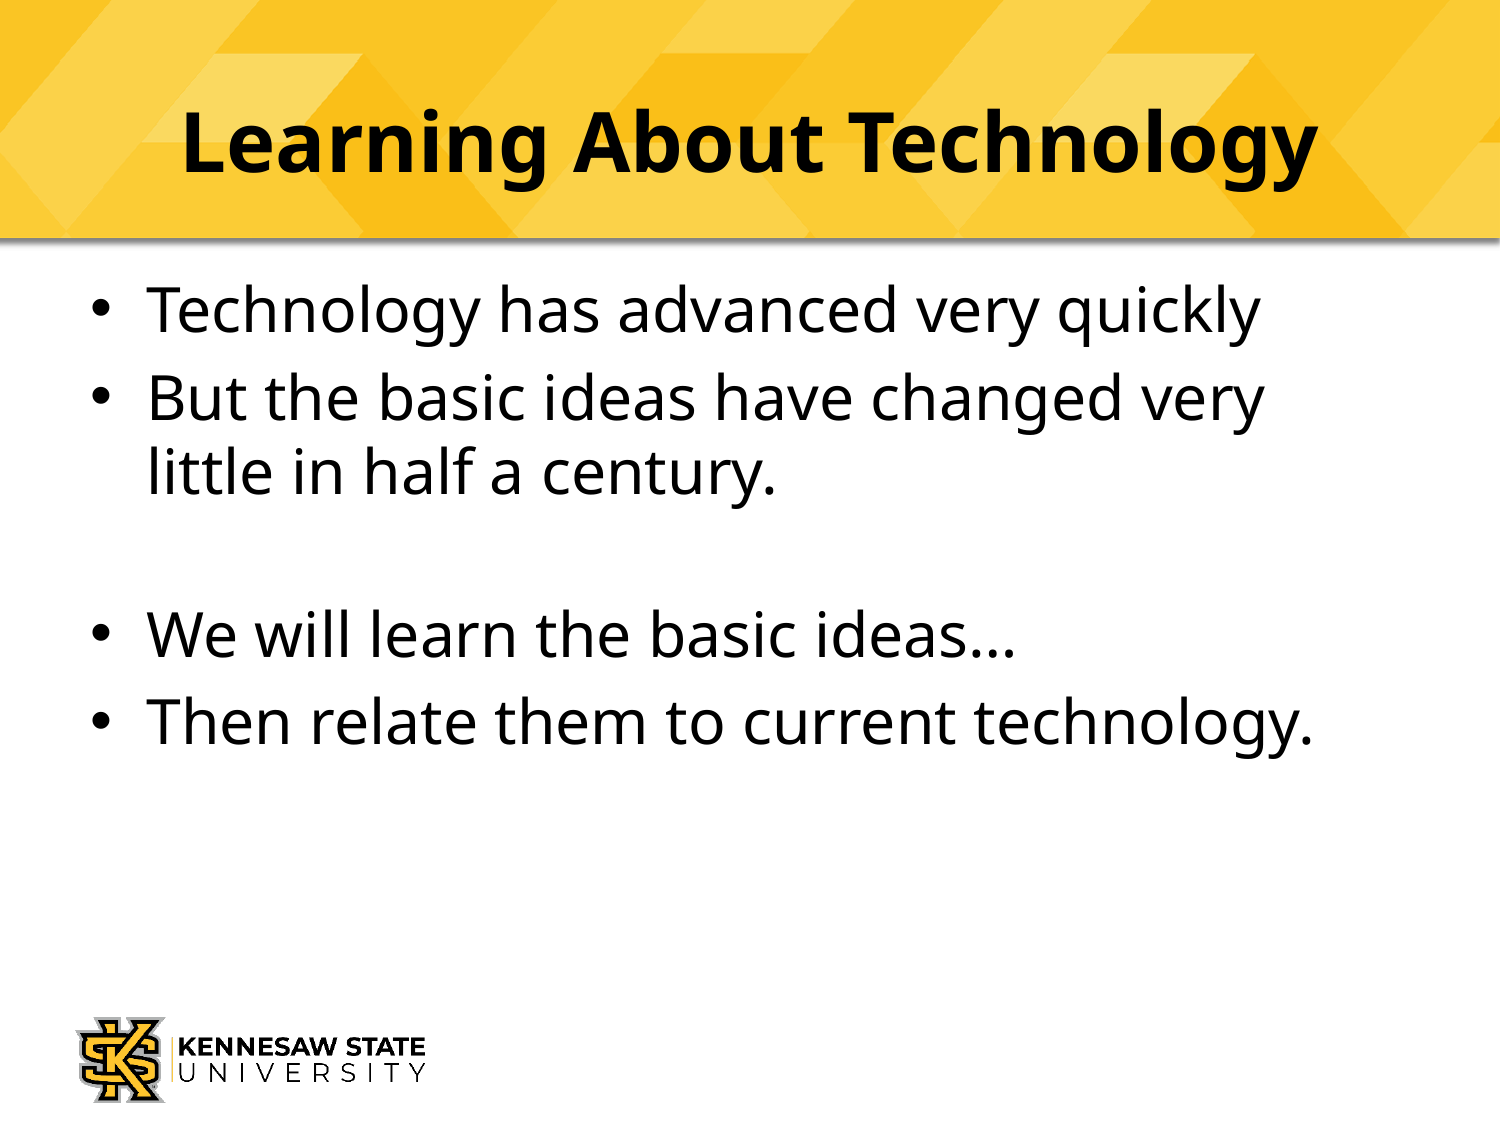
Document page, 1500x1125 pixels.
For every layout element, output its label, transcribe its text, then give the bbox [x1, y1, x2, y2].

picture [0, 0, 1500, 251]
list Technology has advanced very quickly But the basic ideas have changed very little in half a century. We will learn the basic ideas… Then relate them to current technology. [75, 262, 1425, 1005]
title Learning About Technology [75, 45, 1425, 233]
picture [75, 1017, 425, 1103]
